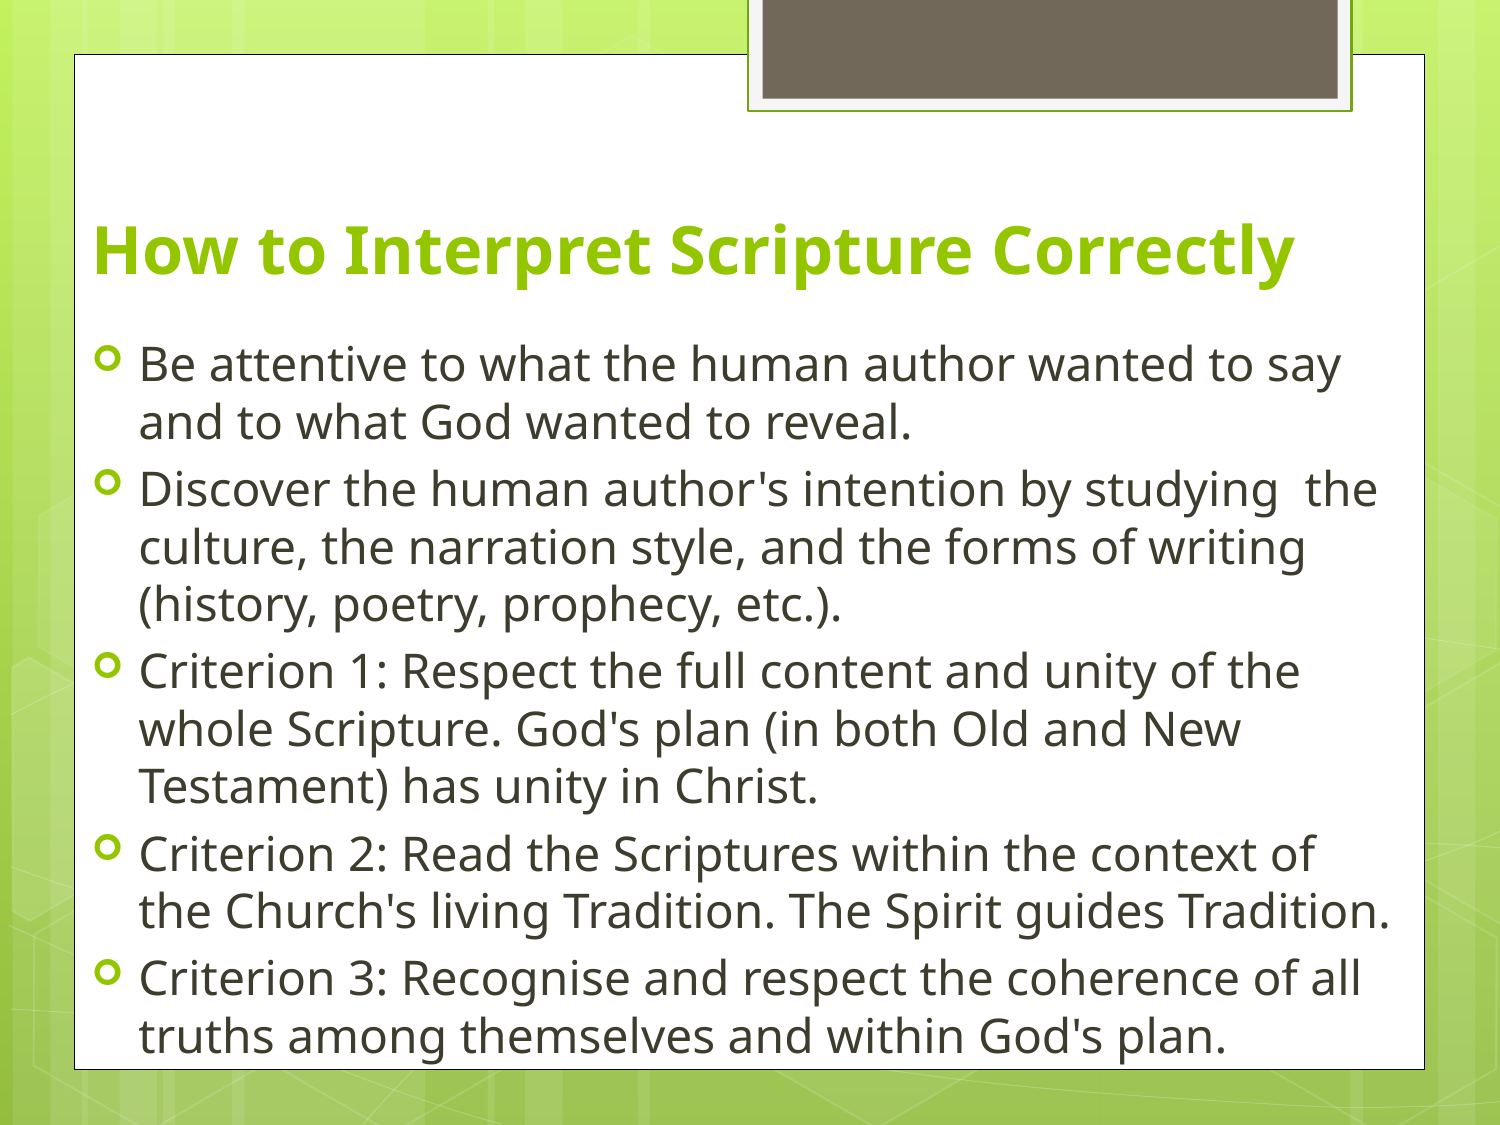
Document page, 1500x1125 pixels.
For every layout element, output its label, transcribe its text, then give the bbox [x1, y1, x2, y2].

list Be attentive to what the human author wanted to say and to what God wanted to reveal. Discover the human author's intention by studying the culture, the narration style, and the forms of writing (history, poetry, prophecy, etc.). Criterion 1: Respect the full content and unity of the whole Scripture. God's plan (in both Old and New Testament) has unity in Christ. Criterion 2: Read the Scriptures within the context of the Church's living Tradition. The Spirit guides Tradition. Criterion 3: Recognise and respect the coherence of all truths among themselves and within God's plan. [64, 326, 1415, 1096]
title How to Interpret Scripture Correctly [76, 196, 1427, 384]
